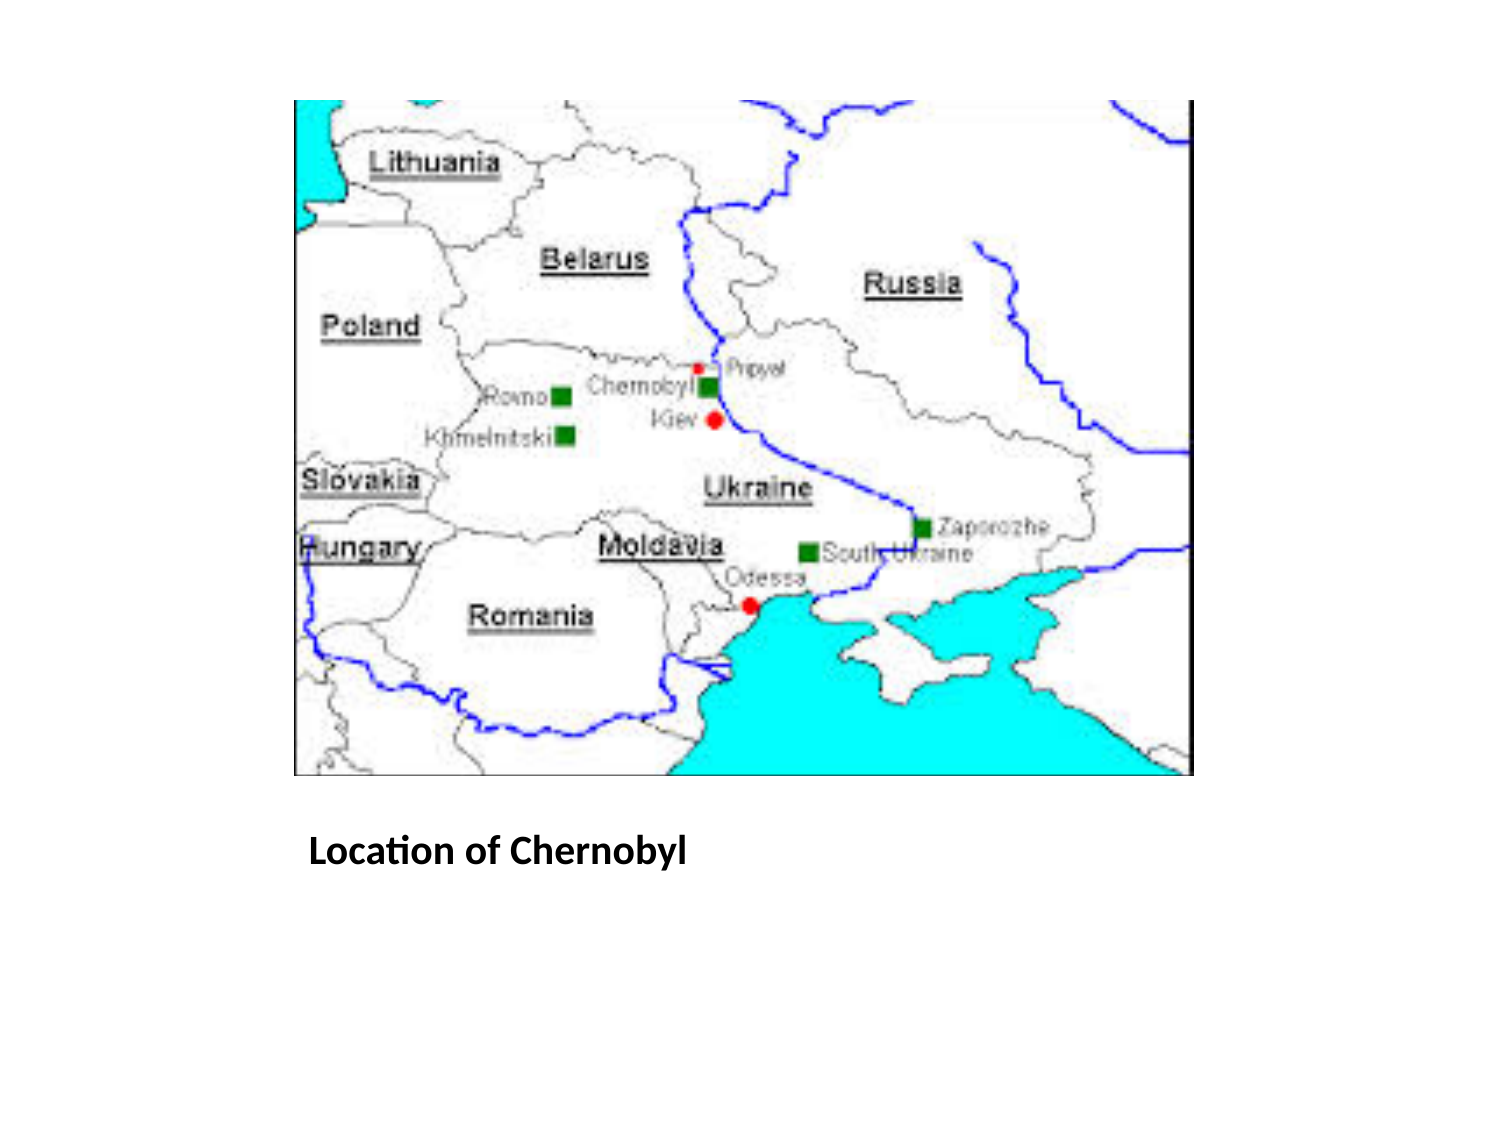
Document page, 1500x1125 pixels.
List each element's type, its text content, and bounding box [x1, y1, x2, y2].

picture [293, 100, 1195, 776]
title Location of Chernobyl [294, 787, 1194, 881]
